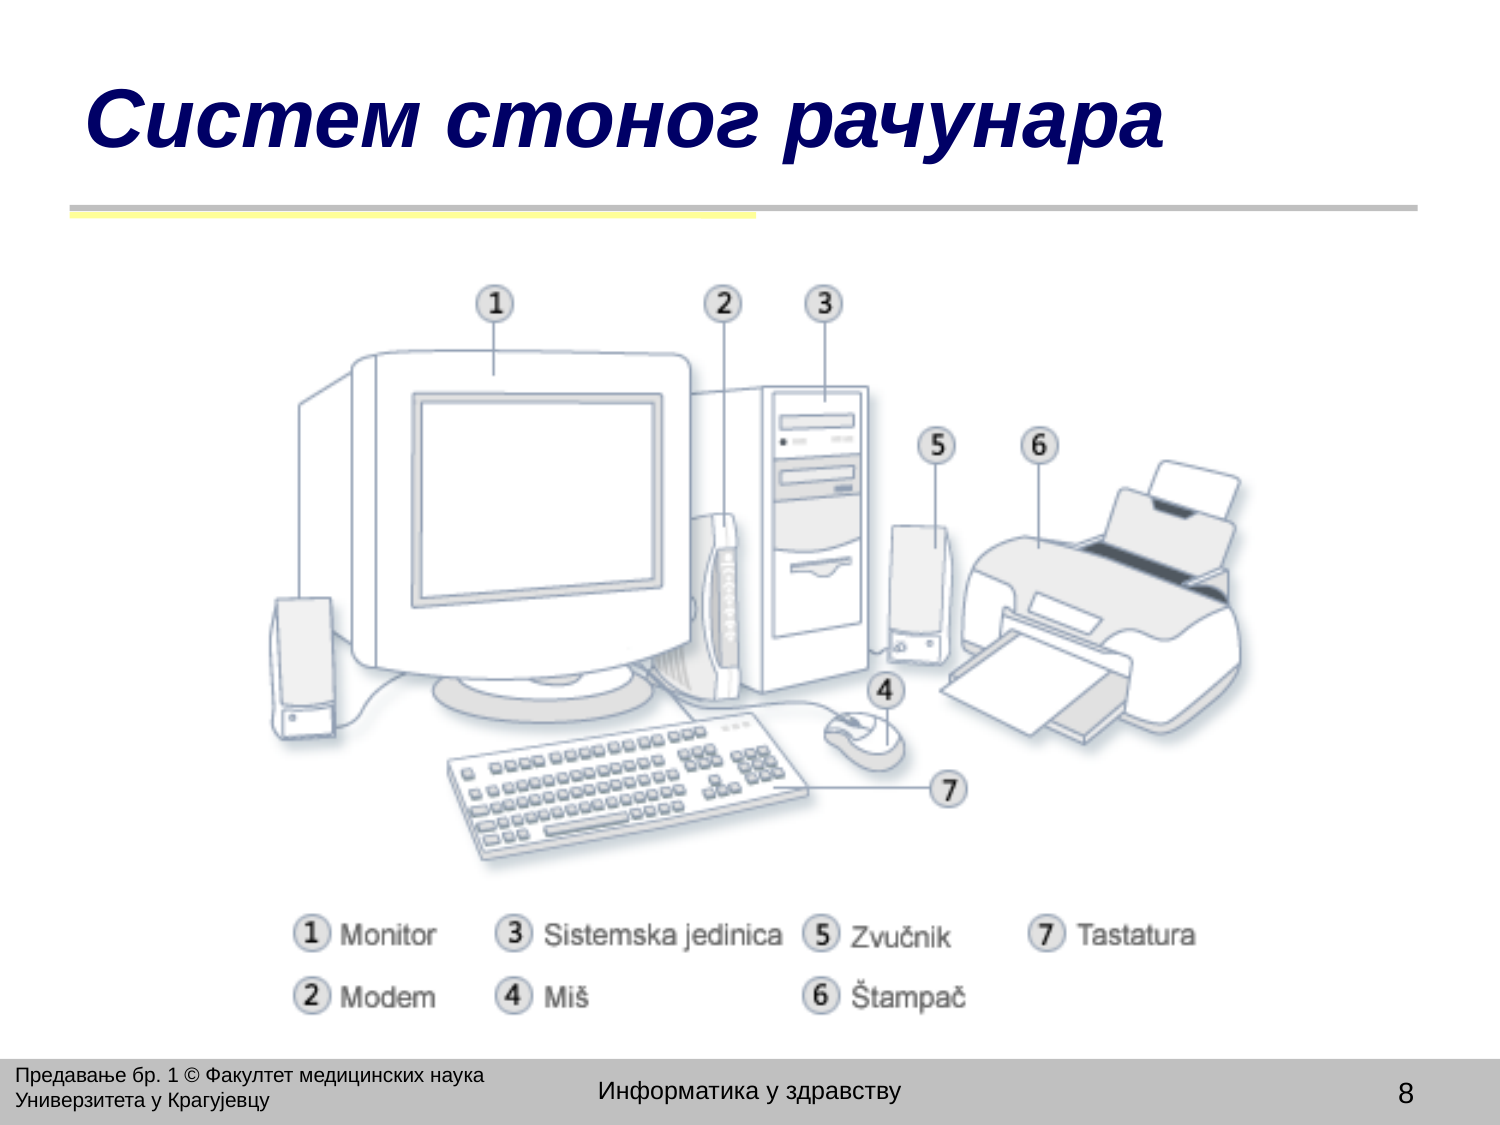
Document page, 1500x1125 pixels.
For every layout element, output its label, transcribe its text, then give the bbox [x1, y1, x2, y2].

footer Информатика у здравству [512, 1066, 988, 1125]
slide_number Предавање бр. 1 © Факултет медицинских наука Универзитета у Крагујевцу [0, 1053, 599, 1108]
slide_number 8 [1079, 1066, 1430, 1125]
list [241, 230, 1271, 1037]
title Систем стоног рачунара [69, 19, 1426, 208]
